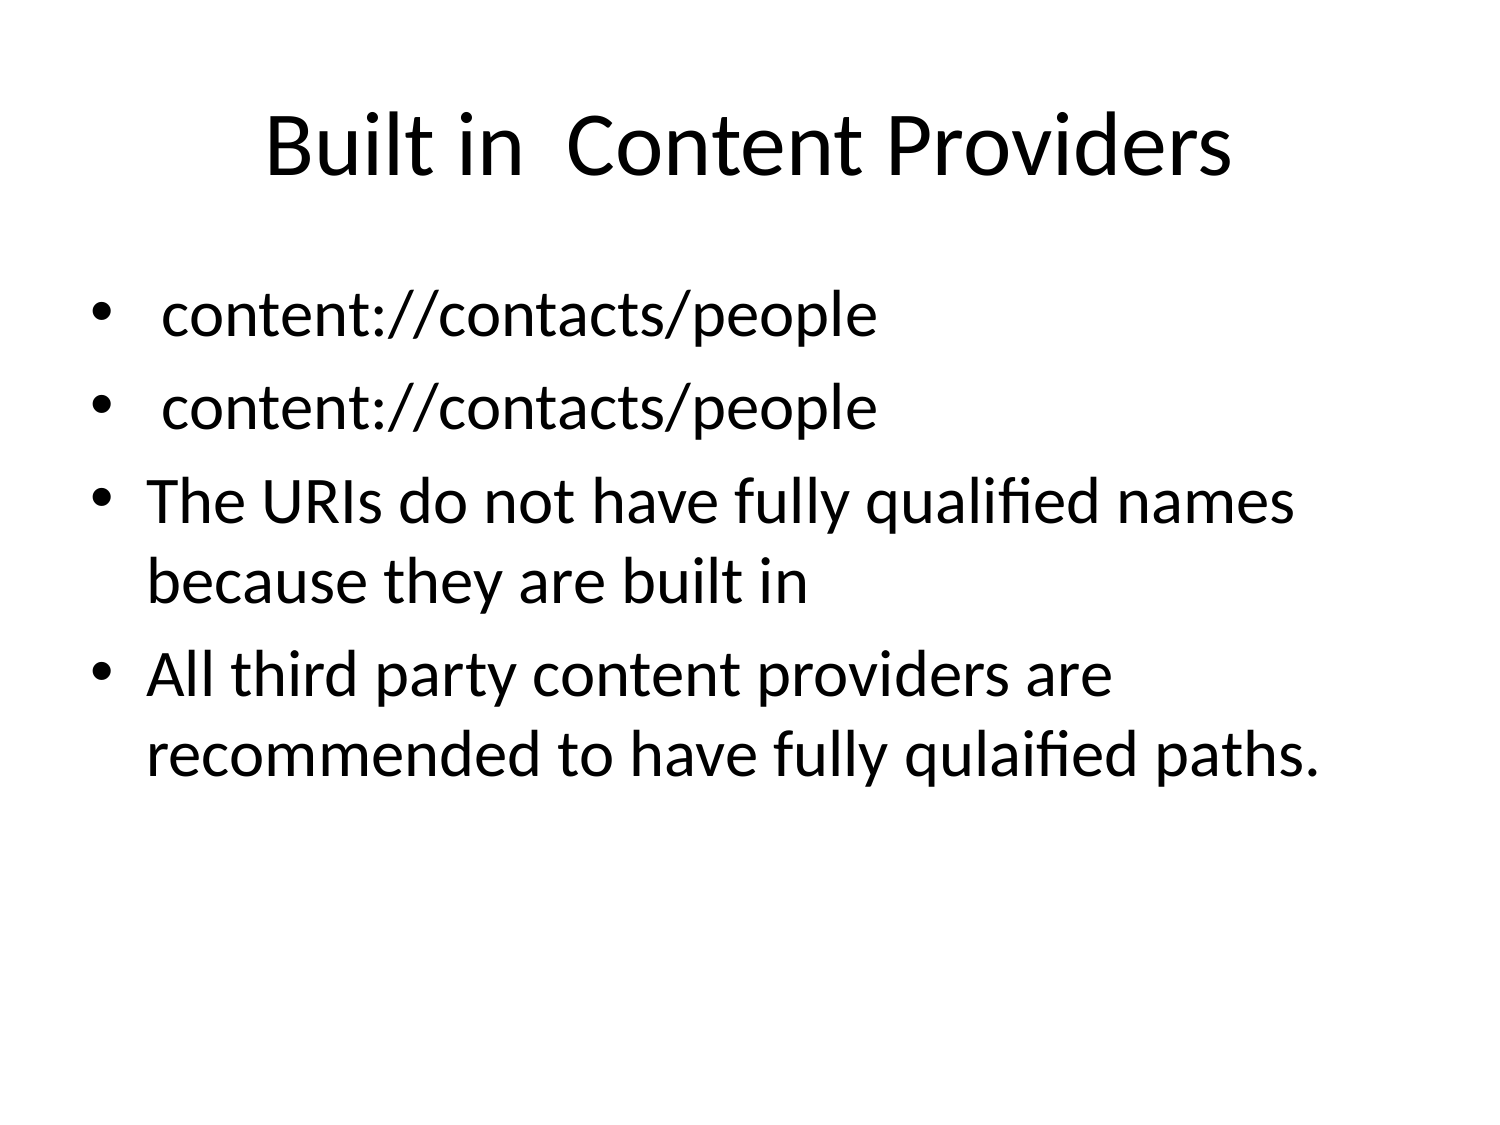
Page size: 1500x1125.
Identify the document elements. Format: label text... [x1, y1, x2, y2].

list content://contacts/people content://contacts/people The URIs do not have fully qualified names because they are built in All third party content providers are recommended to have fully qulaified paths. [75, 262, 1425, 1005]
title Built in Content Providers [75, 45, 1425, 233]
